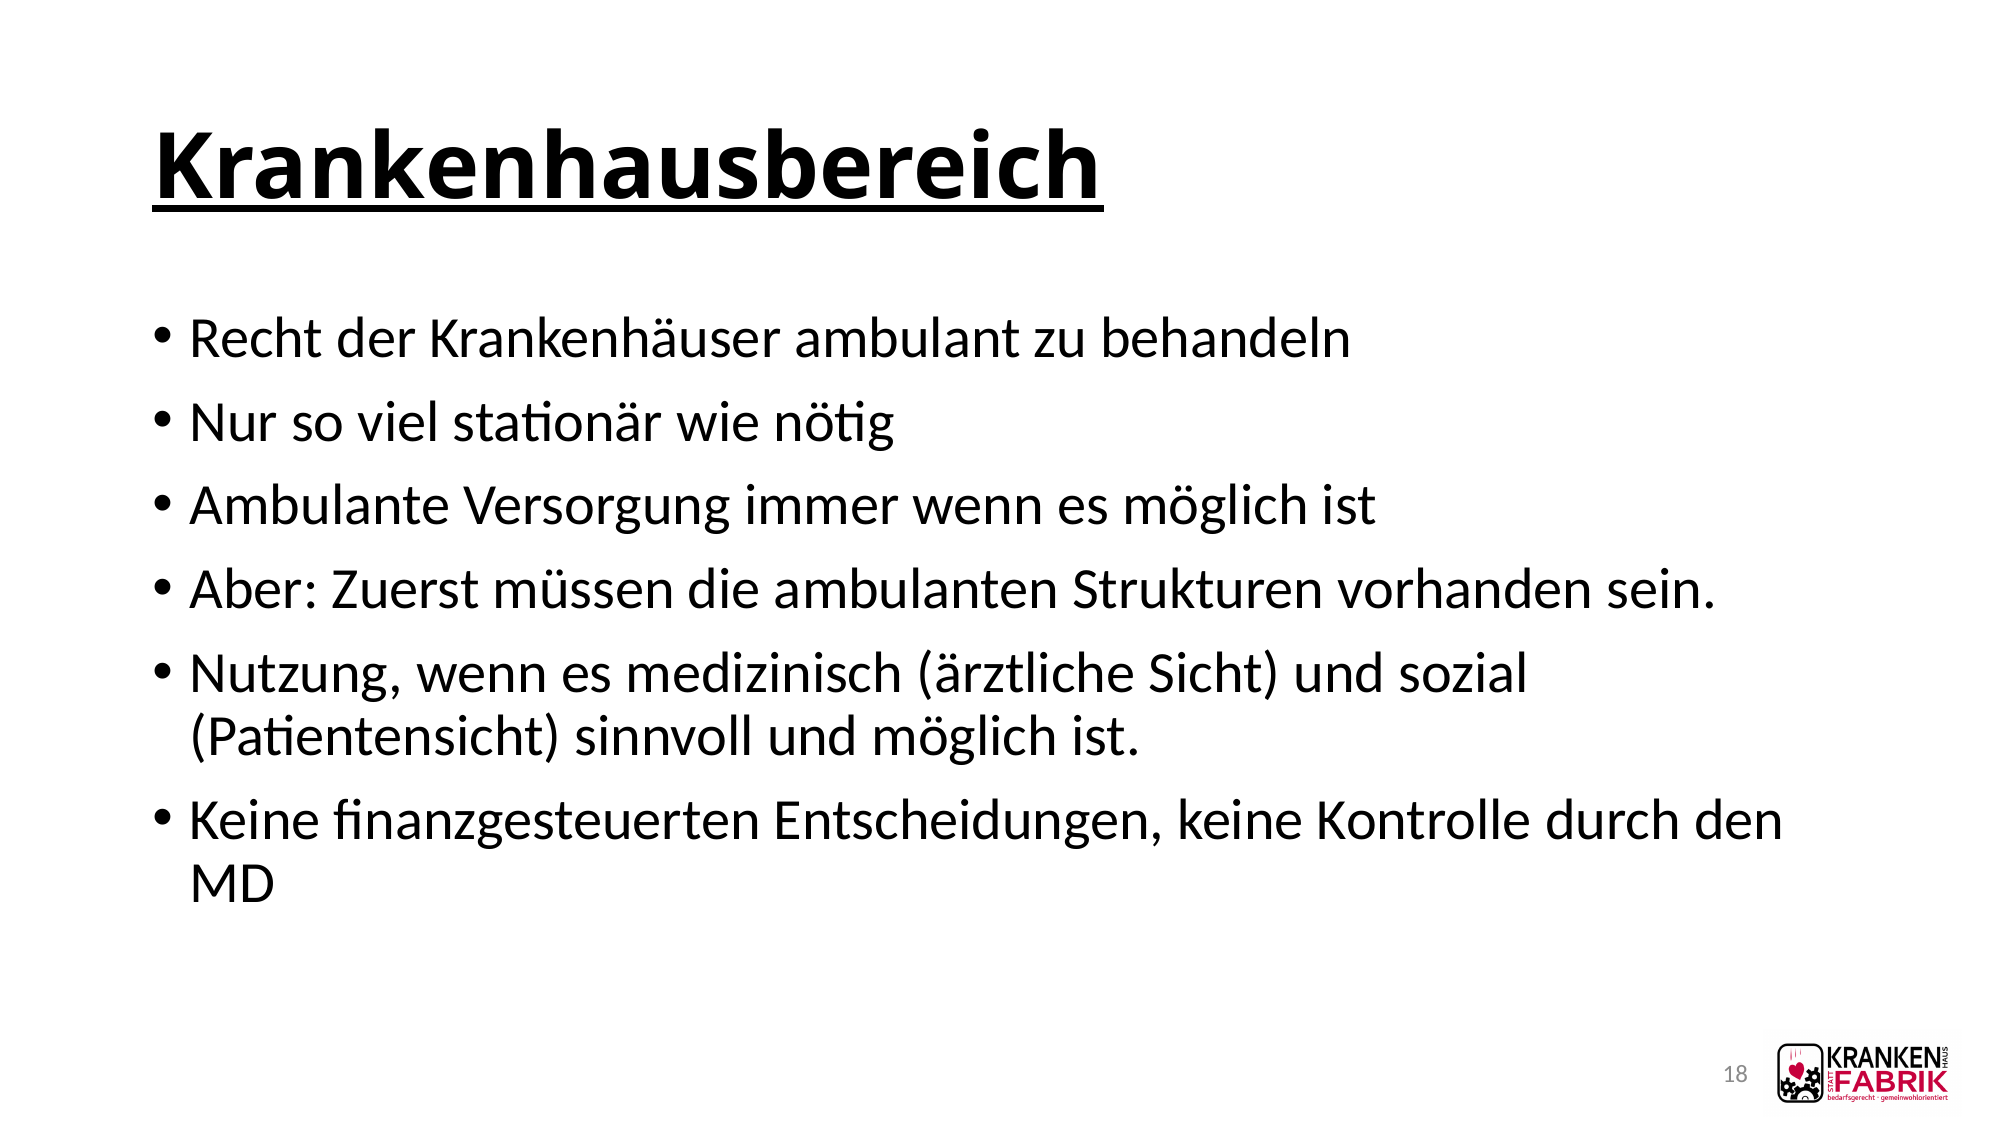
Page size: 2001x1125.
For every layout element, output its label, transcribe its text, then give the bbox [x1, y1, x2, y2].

list Recht der Krankenhäuser ambulant zu behandeln Nur so viel stationär wie nötig Ambulante Versorgung immer wenn es möglich ist Aber: Zuerst müssen die ambulanten Strukturen vorhanden sein. Nutzung, wenn es medizinisch (ärztliche Sicht) und sozial (Patientensicht) sinnvoll und möglich ist. Keine finanzgesteuerten Entscheidungen, keine Kontrolle durch den MD [137, 299, 1863, 1014]
title Krankenhausbereich [137, 59, 1863, 278]
slide_number 18 [1389, 1042, 1763, 1103]
picture [1763, 1029, 1962, 1117]
